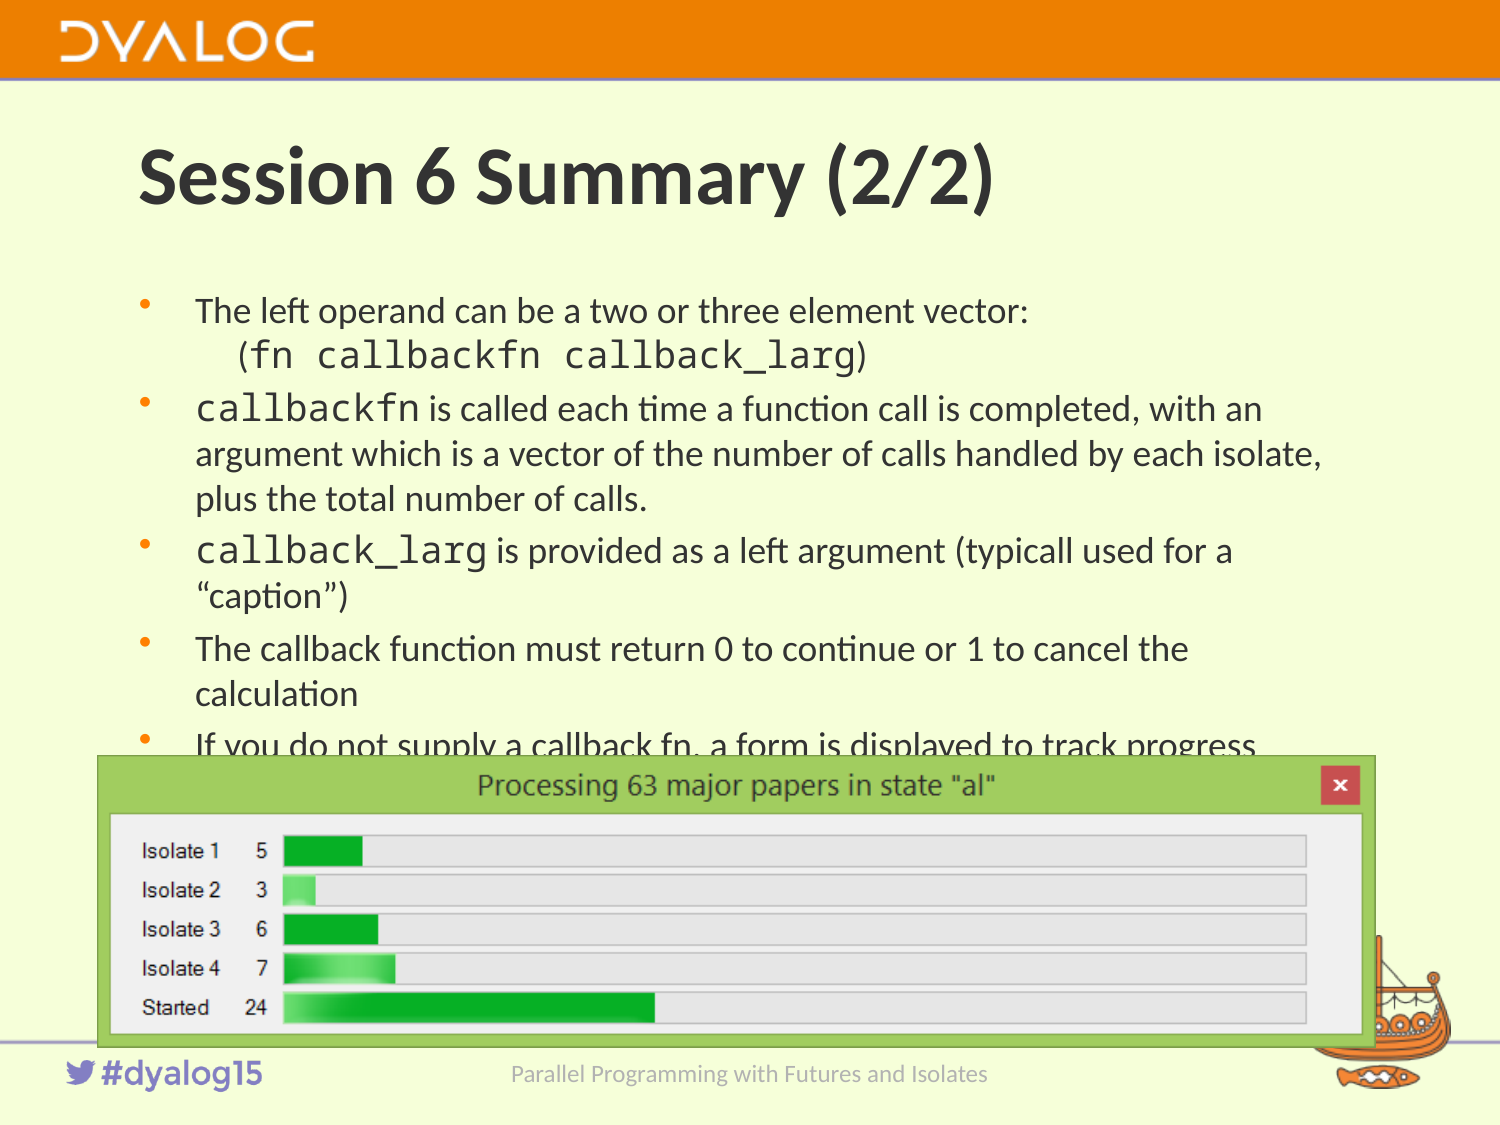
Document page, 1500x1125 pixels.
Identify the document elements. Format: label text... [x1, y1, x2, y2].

list The left operand can be a two or three element vector: (fn callbackfn callback_larg) callbackfn is called each time a function call is completed, with an argument which is a vector of the number of calls handled by each isolate, plus the total number of calls. callback_larg is provided as a left argument (typicall used for a “caption”) The callback function must return 0 to continue or 1 to cancel the calculation If you do not supply a callback fn, a form is displayed to track progress [123, 278, 1376, 754]
picture [0, 0, 1500, 1125]
title Session 6 Summary (2/2) [123, 113, 1376, 254]
footer Parallel Programming with Futures and Isolates [395, 1055, 1105, 1103]
